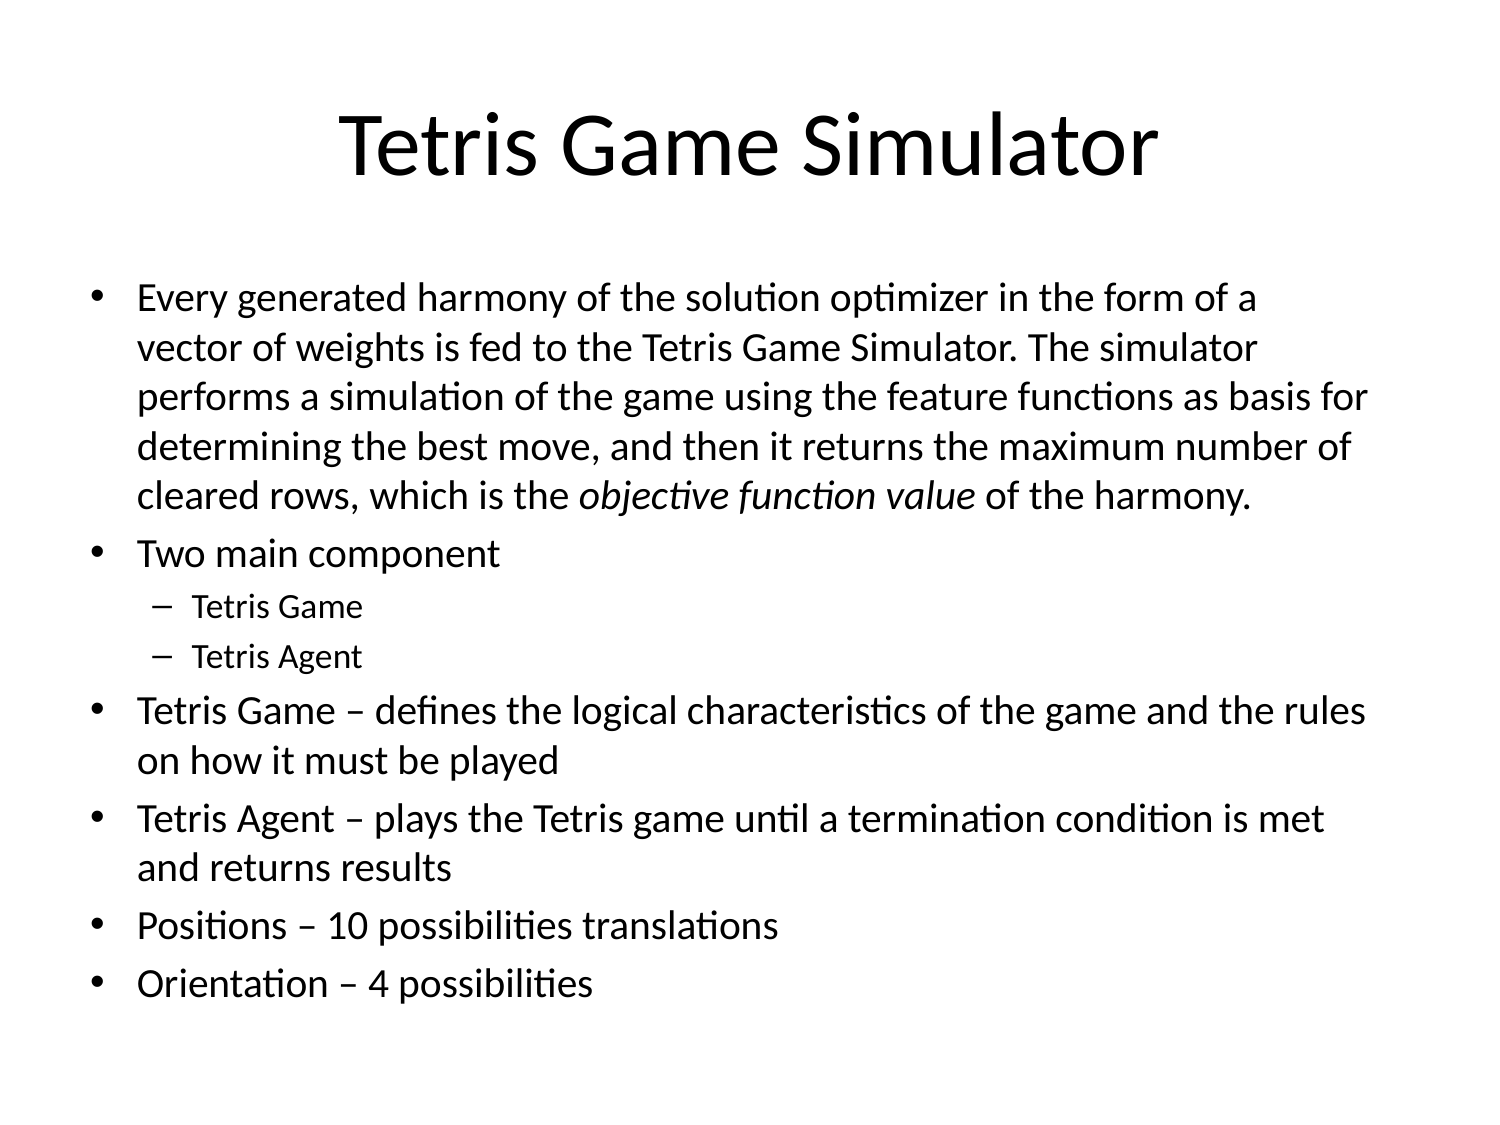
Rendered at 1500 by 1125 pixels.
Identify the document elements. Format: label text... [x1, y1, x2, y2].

list Every generated harmony of the solution optimizer in the form of a vector of weights is fed to the Tetris Game Simulator. The simulator performs a simulation of the game using the feature functions as basis for determining the best move, and then it returns the maximum number of cleared rows, which is the objective function value of the harmony. Two main component Tetris Game Tetris Agent Tetris Game – defines the logical characteristics of the game and the rules on how it must be played Tetris Agent – plays the Tetris game until a termination condition is met and returns results Positions – 10 possibilities translations Orientation – 4 possibilities [75, 262, 1388, 1063]
title Tetris Game Simulator [75, 45, 1425, 233]
